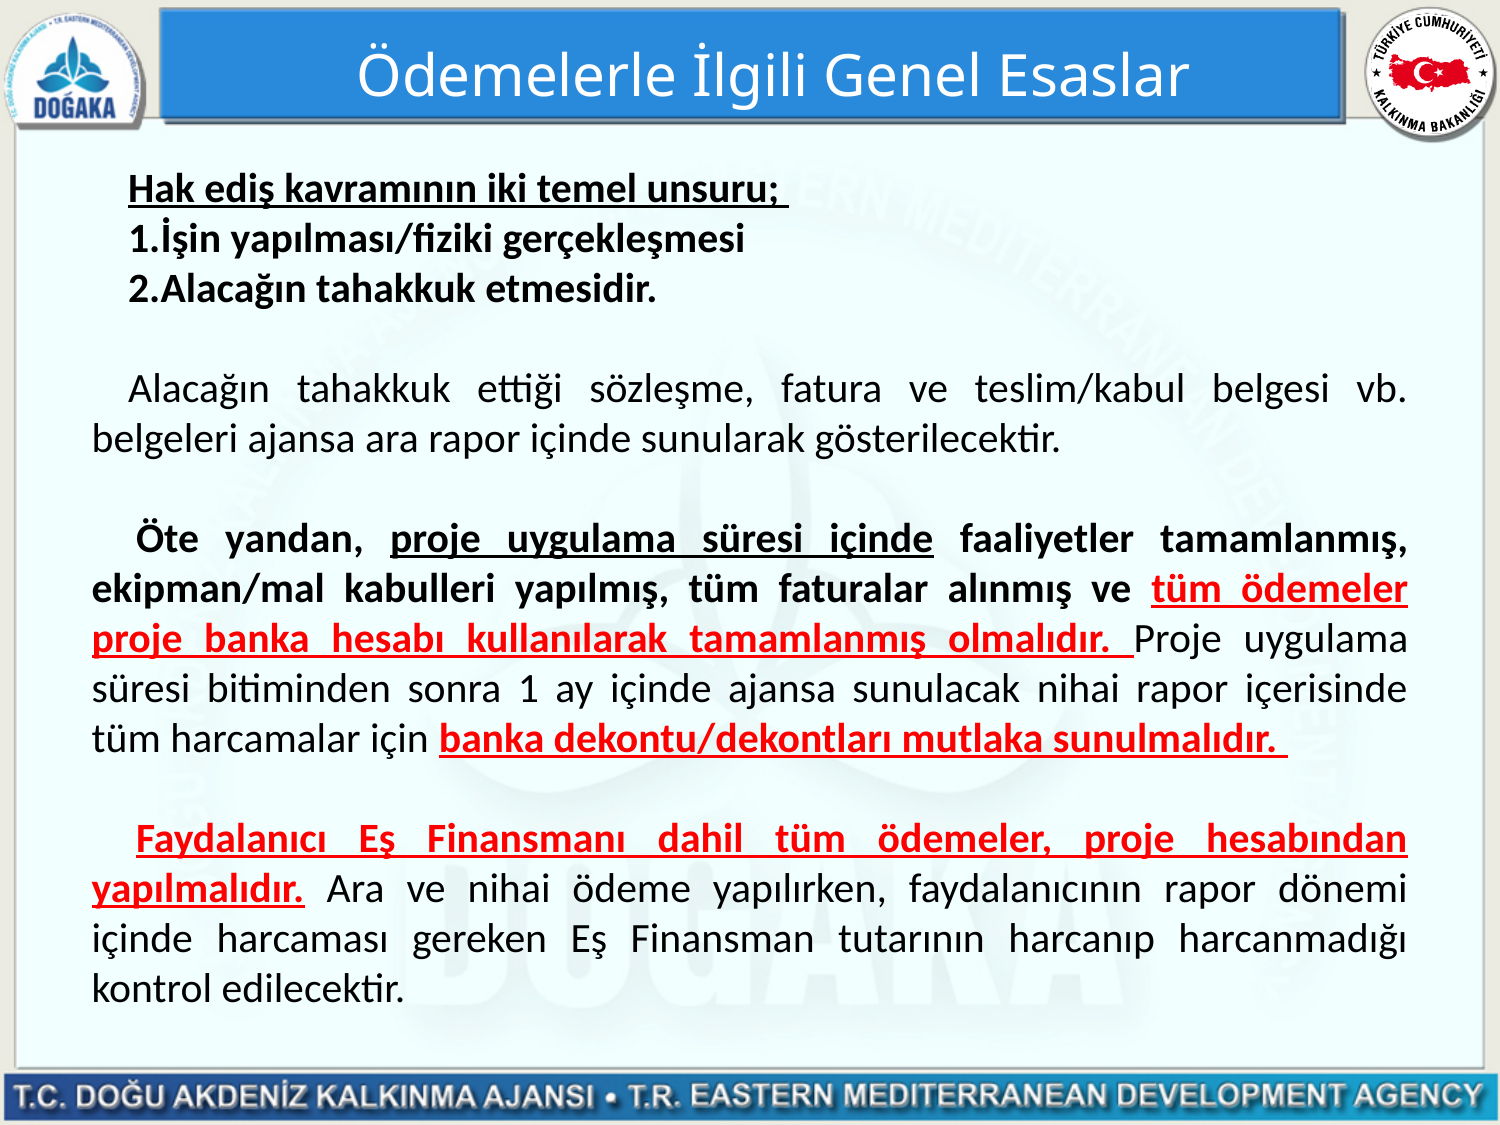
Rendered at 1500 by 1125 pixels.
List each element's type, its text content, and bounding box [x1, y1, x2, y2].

title Ödemelerle İlgili Genel Esaslar [265, 30, 1282, 138]
text_box Hak ediş kavramının iki temel unsuru; İşin yapılması/fiziki gerçekleşmesi Alacağın tahakkuk etmesidir. Alacağın tahakkuk ettiği sözleşme, fatura ve teslim/kabul belgesi vb. belgeleri ajansa ara rapor içinde sunularak gösterilecektir. Öte yandan, proje uygulama süresi içinde faaliyetler tamamlanmış, ekipman/mal kabulleri yapılmış, tüm faturalar alınmış ve tüm ödemeler proje banka hesabı kullanılarak tamamlanmış olmalıdır. Proje uygulama süresi bitiminden sonra 1 ay içinde ajansa sunulacak nihai rapor içerisinde tüm harcamalar için banka dekontu/dekontları mutlaka sunulmalıdır. Faydalanıcı Eş Finansmanı dahil tüm ödemeler, proje hesabından yapılmalıdır. Ara ve nihai ödeme yapılırken, faydalanıcının rapor dönemi içinde harcaması gereken Eş Finansman tutarının harcanıp harcanmadığı kontrol edilecektir. [76, 153, 1424, 1019]
picture [0, 0, 1500, 1125]
